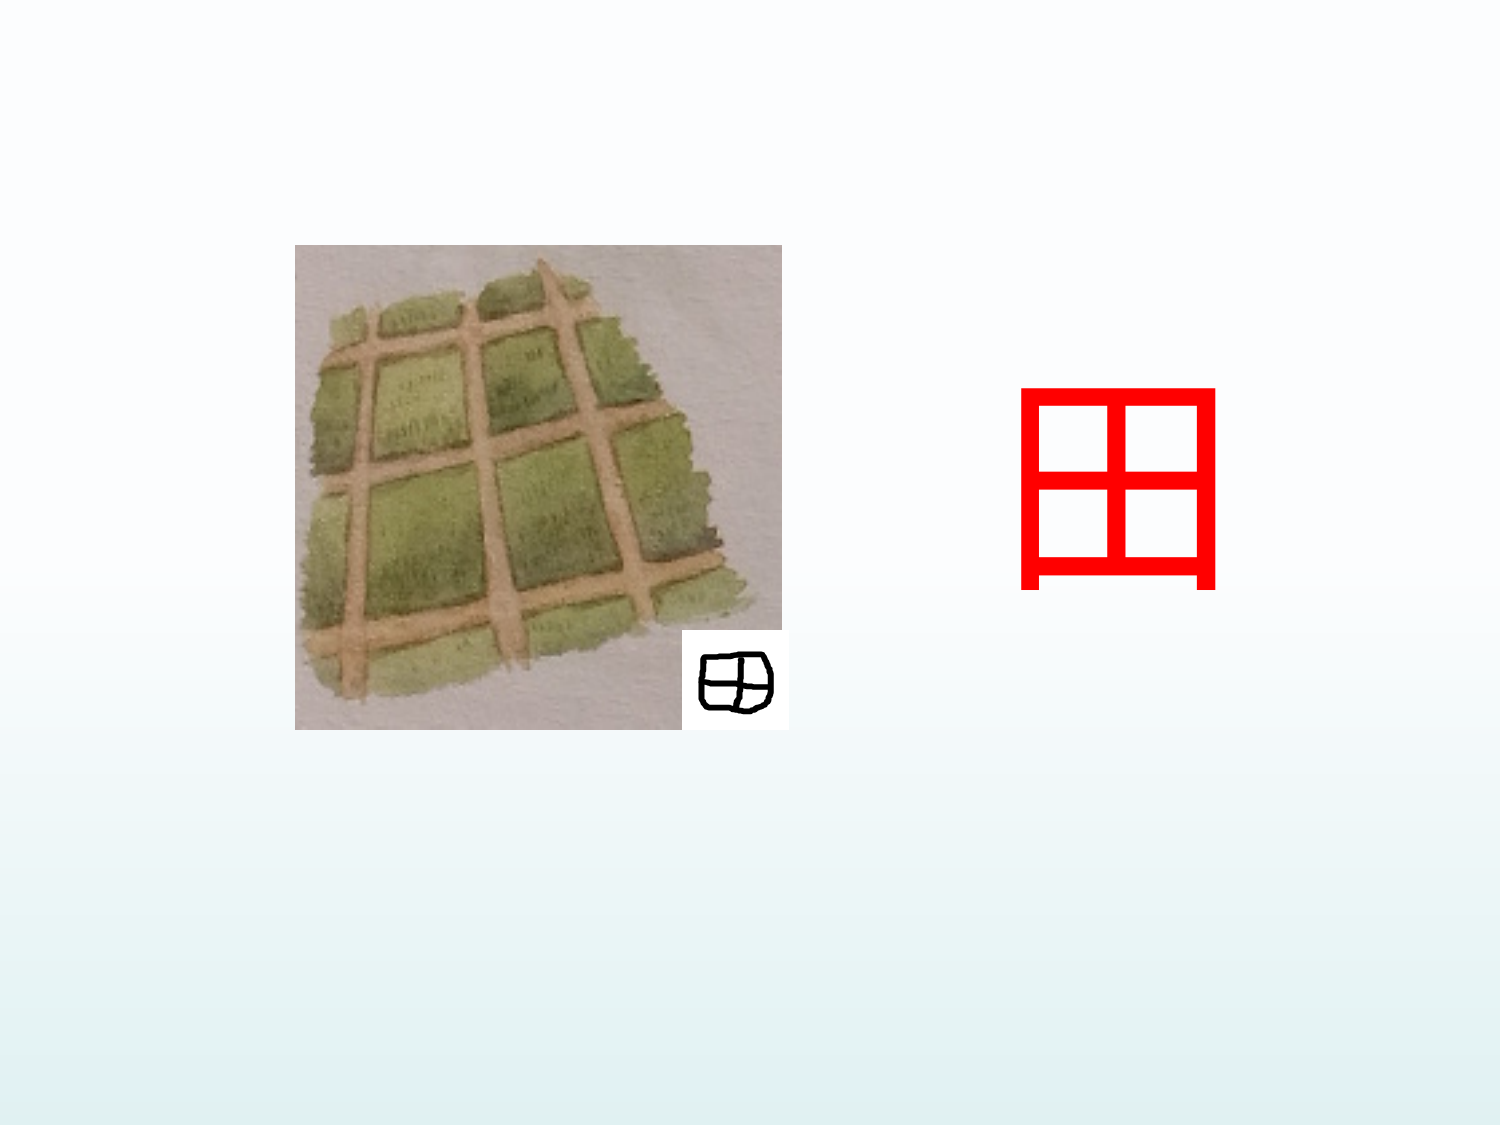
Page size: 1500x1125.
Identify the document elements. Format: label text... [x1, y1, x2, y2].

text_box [681, 630, 790, 731]
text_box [295, 245, 782, 731]
text_box 田 [983, 326, 1155, 629]
